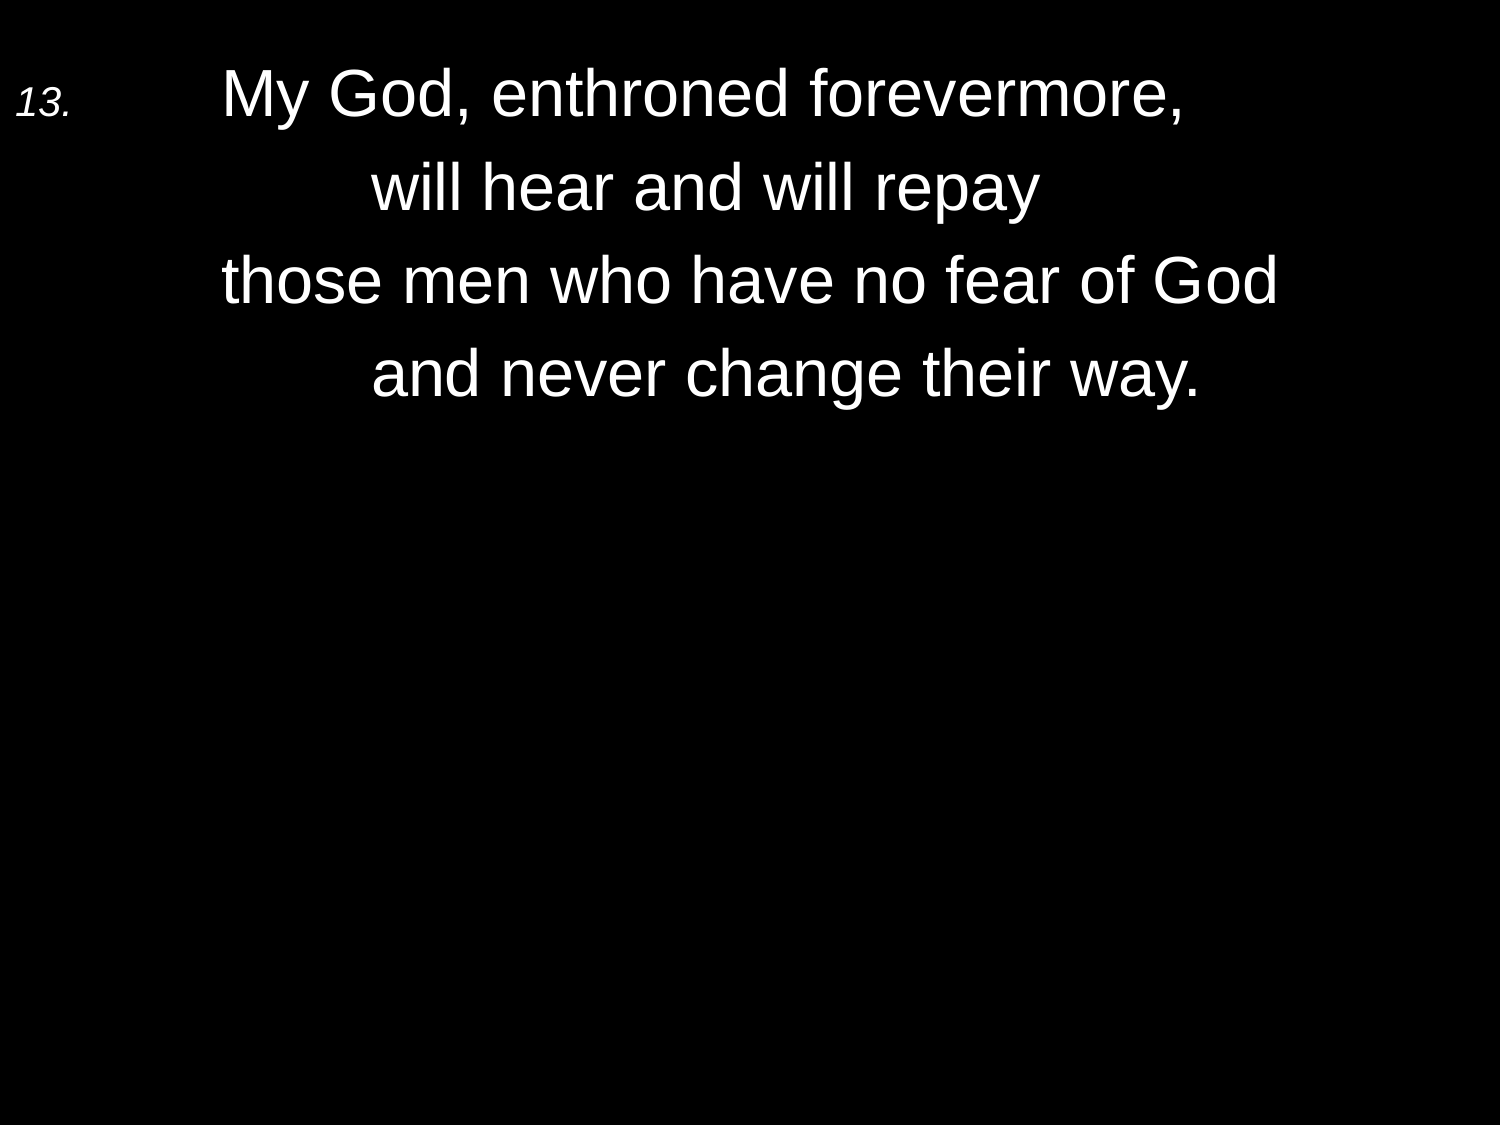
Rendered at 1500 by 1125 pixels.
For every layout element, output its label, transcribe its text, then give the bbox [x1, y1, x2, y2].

list 13. My God, enthroned forevermore, will hear and will repay those men who have no fear of God and never change their way. [0, 42, 1500, 1047]
